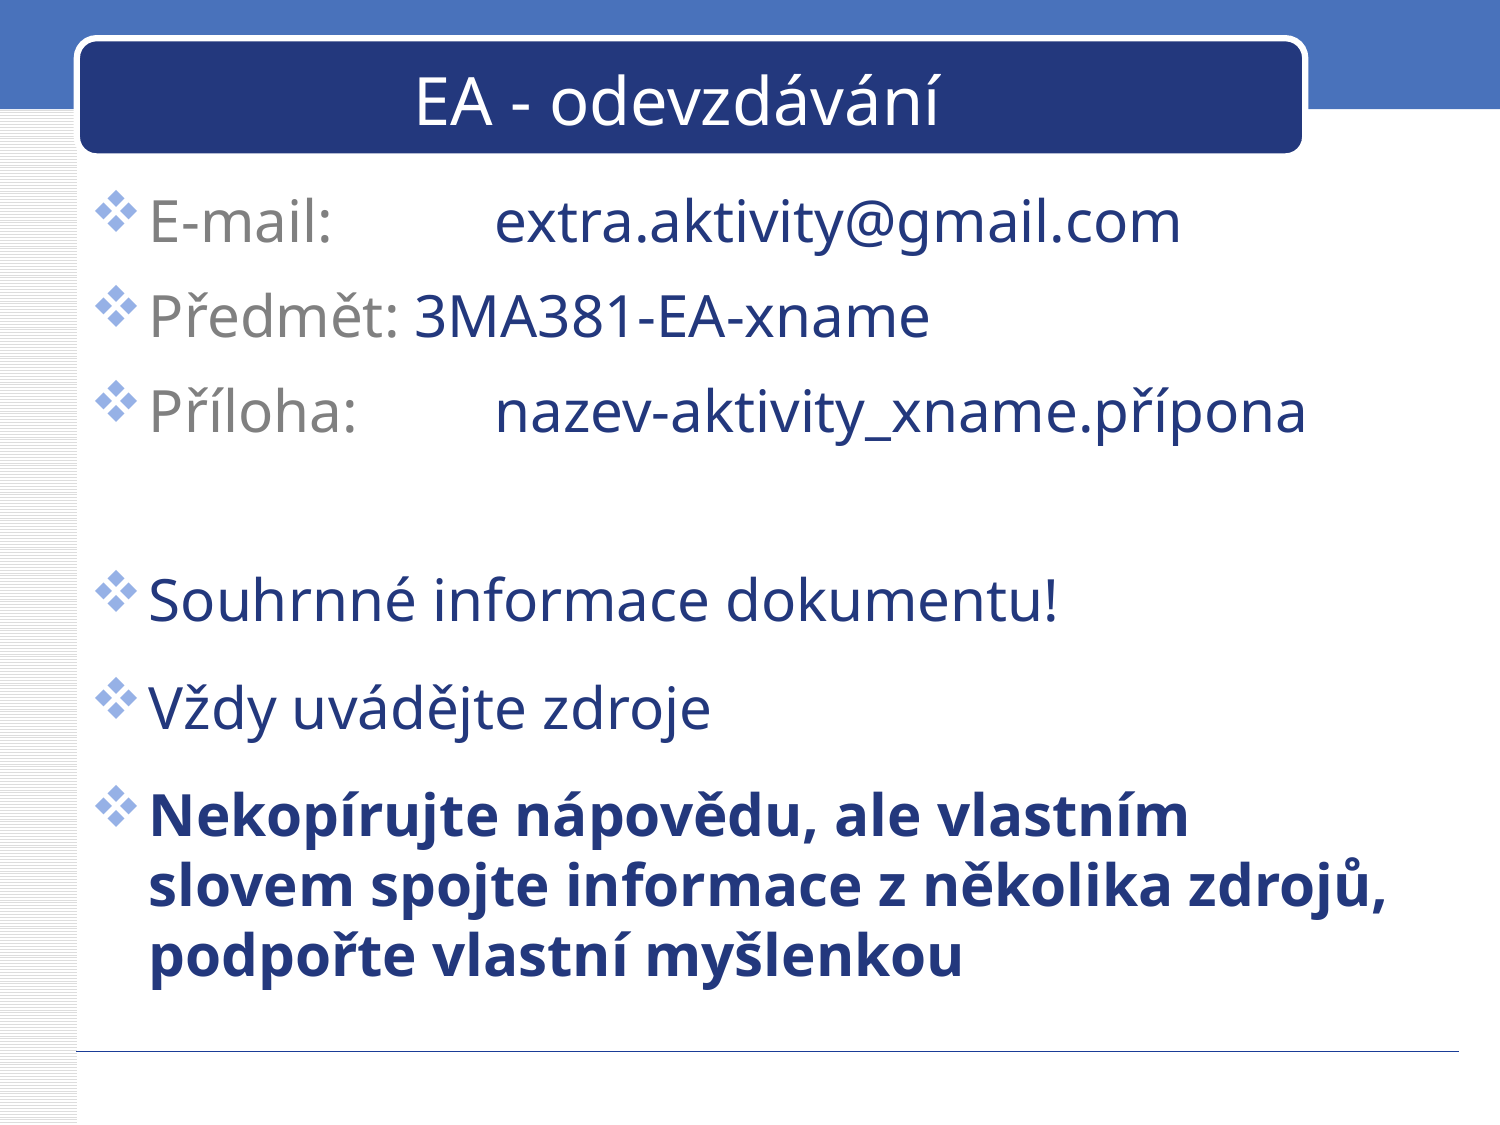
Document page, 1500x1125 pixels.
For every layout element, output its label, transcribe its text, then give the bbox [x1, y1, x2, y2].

title EA - odevzdávání [89, 52, 1266, 145]
list E-mail: extra.aktivity@gmail.com Předmět: 3MA381-EA-xname Příloha: nazev-aktivity_xname.přípona Souhrnné informace dokumentu! Vždy uvádějte zdroje Nekopírujte nápovědu, ale vlastním slovem spojte informace z několika zdrojů, podpořte vlastní myšlenkou [74, 176, 1426, 1038]
